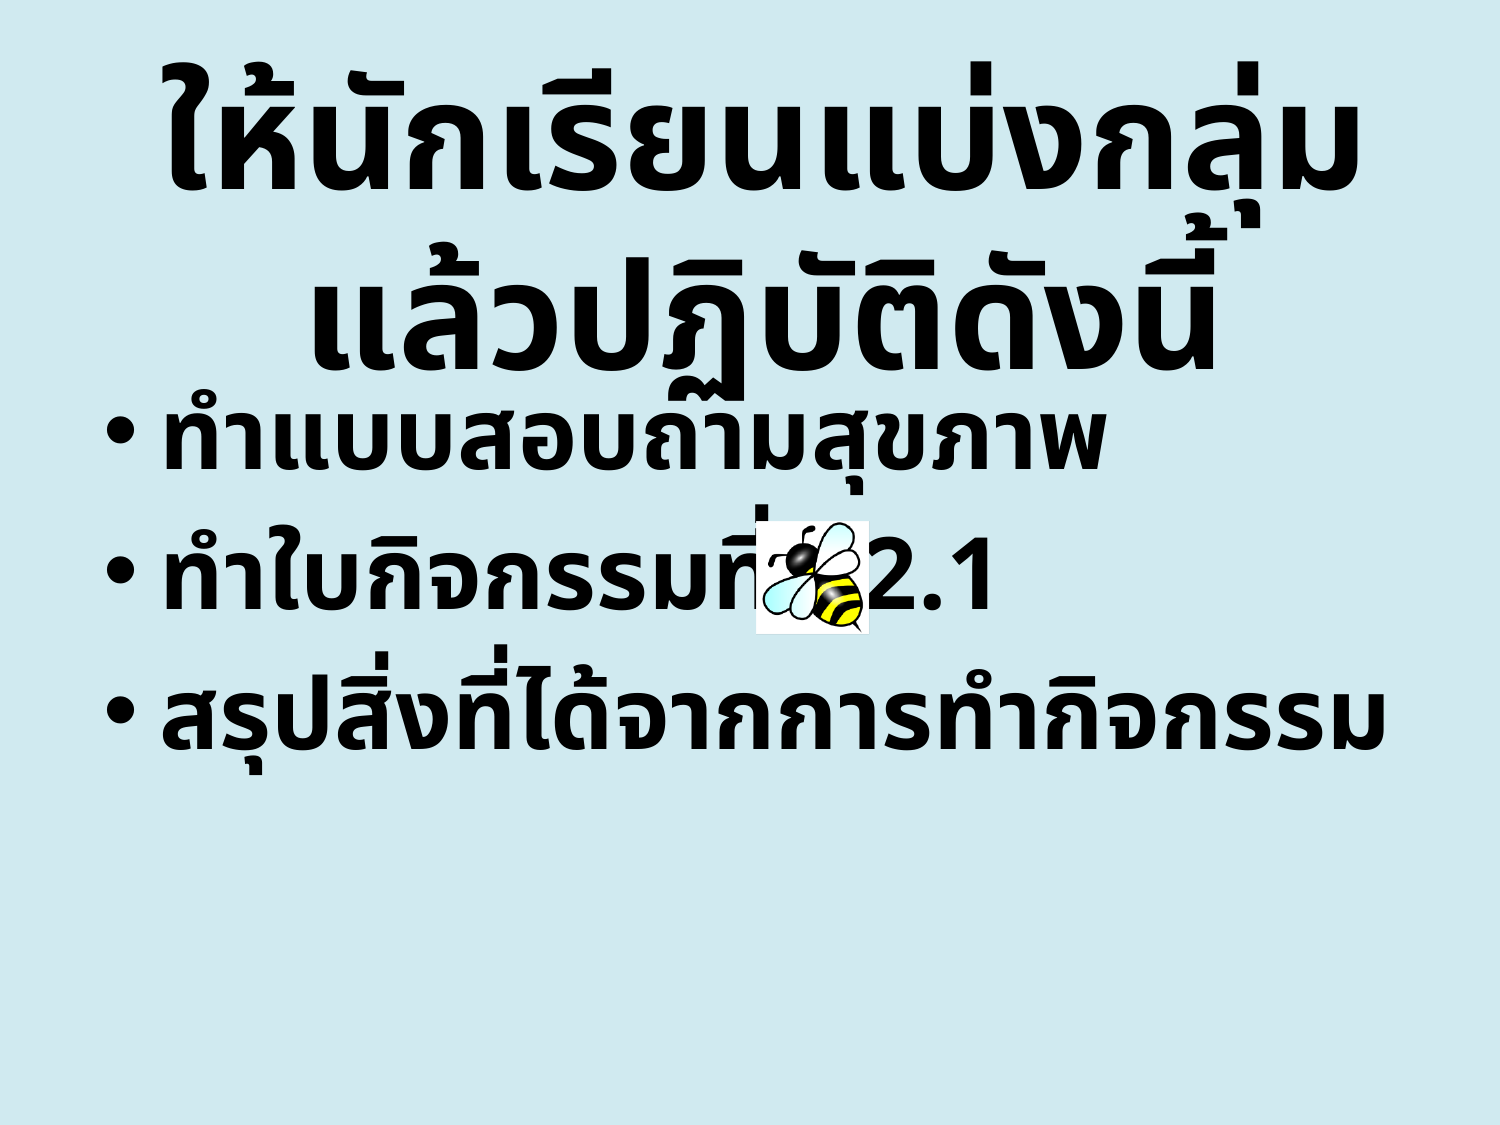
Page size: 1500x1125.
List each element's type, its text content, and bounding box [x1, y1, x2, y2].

picture [749, 514, 874, 640]
list ทำแบบสอบถามสุขภาพ ทำใบกิจกรรมที่ 12.1 สรุปสิ่งที่ได้จากการทำกิจกรรม [88, 361, 1439, 851]
title ให้นักเรียนแบ่งกลุ่มแล้วปฏิบัติดังนี้ [29, 125, 1500, 313]
